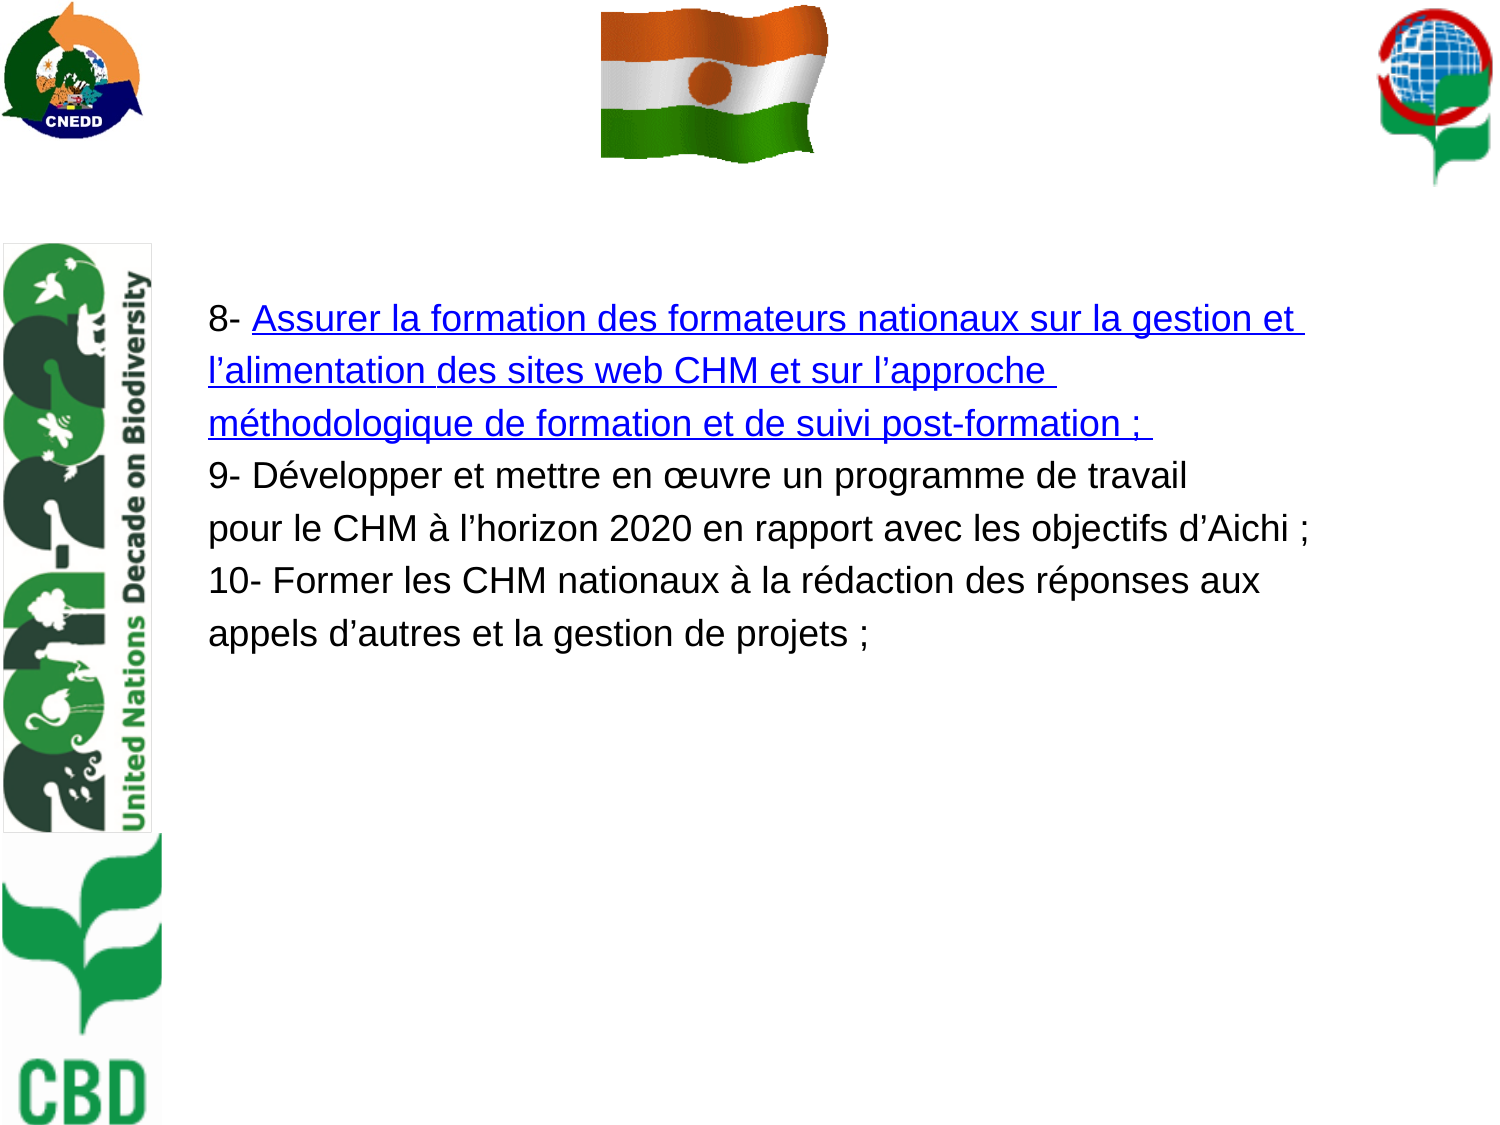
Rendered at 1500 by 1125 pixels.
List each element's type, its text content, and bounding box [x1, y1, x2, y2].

picture [0, 0, 145, 141]
picture [1375, 6, 1495, 187]
picture [1, 242, 162, 1125]
list 8- Assurer la formation des formateurs nationaux sur la gestion et l’alimentation des sites web CHM et sur l’approche méthodologique de formation et de suivi post-formation ; 9- Développer et mettre en œuvre un programme de travail pour le CHM à l’horizon 2020 en rapport avec les objectifs d’Aichi ; 10- Former les CHM nationaux à la rédaction des réponses aux appels d’autres et la gestion de projets ; [193, 233, 1424, 752]
picture [594, 0, 833, 172]
